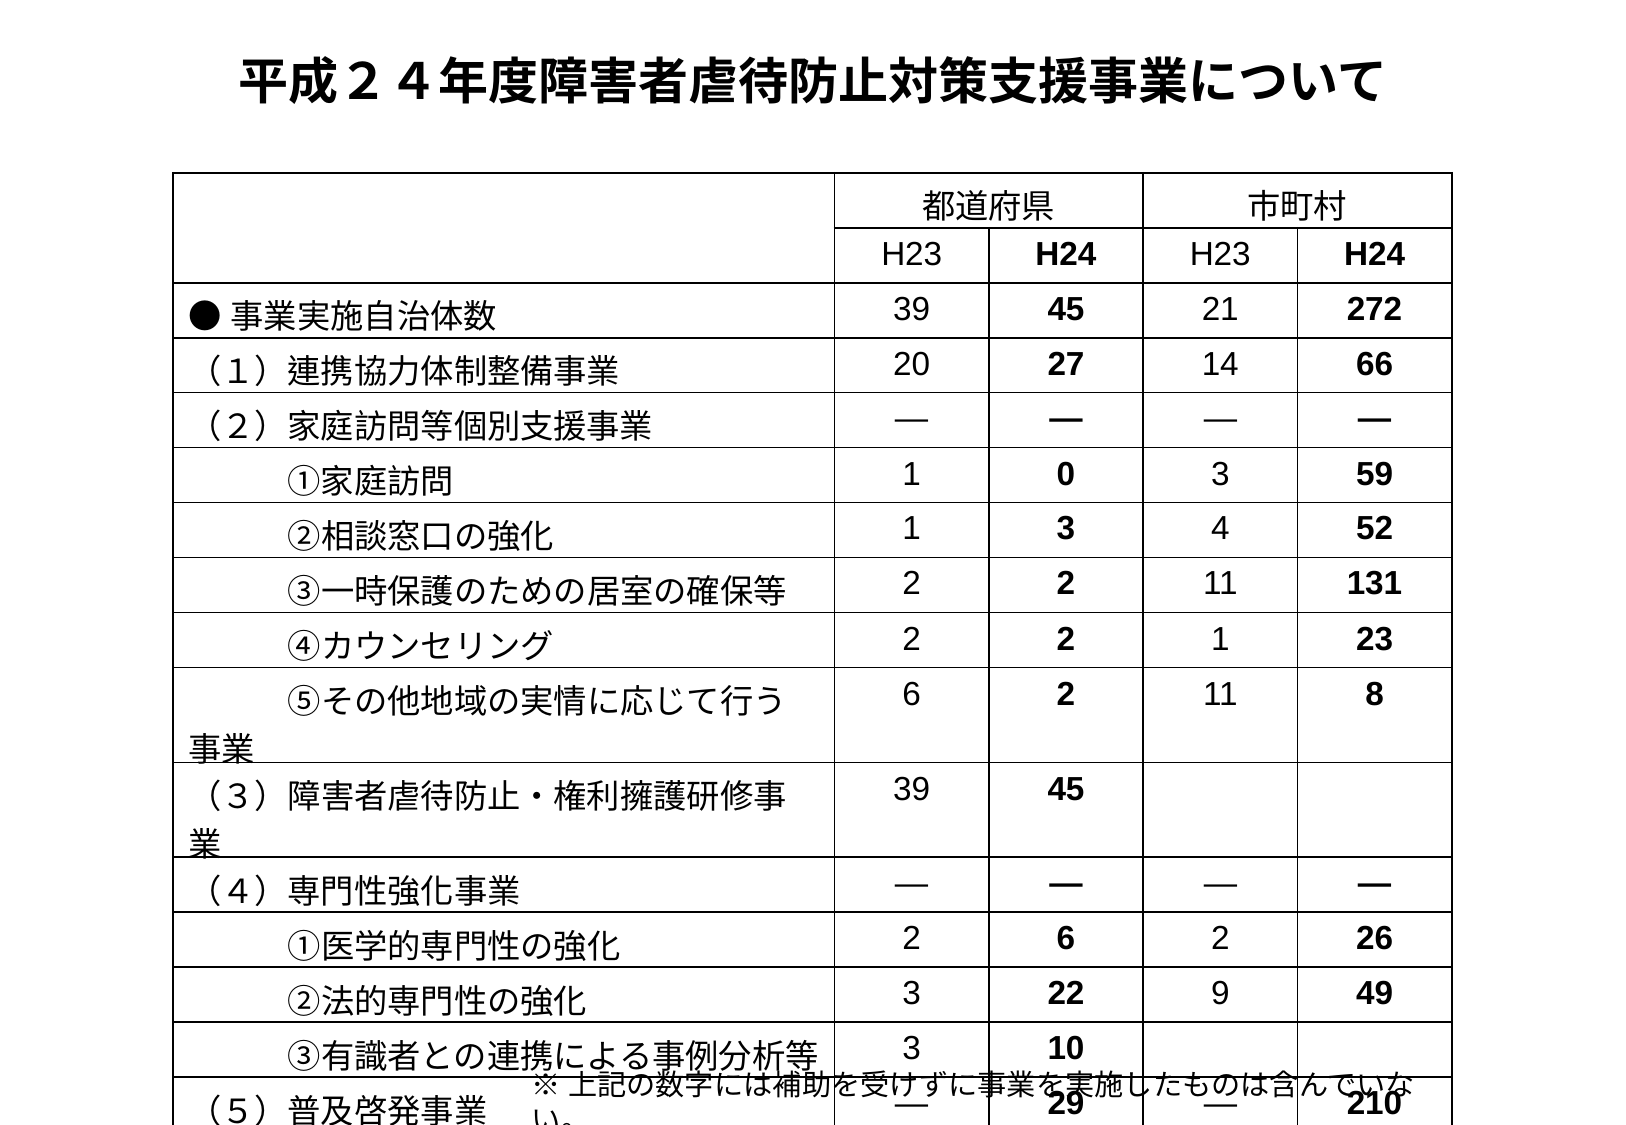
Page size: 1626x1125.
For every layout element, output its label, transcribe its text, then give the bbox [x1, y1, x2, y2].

table_cell 9 [1144, 968, 1297, 1021]
table_cell 8 [1298, 668, 1451, 762]
table_cell ― [990, 393, 1142, 447]
table_cell 66 [1298, 339, 1451, 392]
table_cell ― [1298, 393, 1451, 447]
table_cell 3 [990, 503, 1142, 557]
table_cell ― [835, 393, 988, 447]
table_cell （４）専門性強化事業 [174, 858, 834, 911]
table_cell ― [835, 858, 988, 911]
table_cell 49 [1298, 968, 1451, 1021]
table_cell 20 [835, 339, 988, 392]
table_cell ― [1144, 393, 1297, 447]
table_cell H23 [835, 229, 988, 282]
table_header 市町村 [1144, 174, 1451, 227]
table_cell 22 [990, 968, 1142, 1021]
table_cell 6 [835, 668, 988, 762]
table_cell 2 [990, 668, 1142, 762]
table_cell 4 [1144, 503, 1297, 557]
table_cell H24 [990, 229, 1142, 282]
table_cell （２）家庭訪問等個別支援事業 [174, 393, 834, 447]
table_cell 2 [835, 613, 988, 667]
table_cell 45 [990, 763, 1142, 856]
table_cell （５）普及啓発事業 [174, 1078, 517, 1125]
table_cell 1 [835, 503, 988, 557]
table_cell 2 [1144, 913, 1297, 966]
table_cell ⑤その他地域の実情に応じて行う事業 [174, 668, 834, 762]
table_cell ②法的専門性の強化 [174, 968, 834, 1021]
table_cell 26 [1298, 913, 1451, 966]
table_cell 1 [1144, 613, 1297, 667]
table_cell ④カウンセリング [174, 613, 834, 667]
table_cell 0 [990, 448, 1142, 502]
table_cell 21 [1144, 284, 1297, 337]
table_cell 2 [835, 558, 988, 612]
table_cell H23 [1144, 229, 1297, 282]
table_cell [1144, 1023, 1297, 1058]
table_cell [1298, 1023, 1451, 1058]
table_cell 2 [990, 558, 1142, 612]
table_header 都道府県 [835, 174, 1142, 227]
table_cell [1144, 763, 1297, 856]
table_cell 2 [990, 613, 1142, 667]
table_cell ③一時保護のための居室の確保等 [174, 558, 834, 612]
table_cell 27 [990, 339, 1142, 392]
table_cell ①医学的専門性の強化 [174, 913, 834, 966]
table_cell 39 [835, 284, 988, 337]
table_cell 2 [835, 913, 988, 966]
text_box ※上記の数字には補助を受けずに事業を実施したものは含んでいない。 [517, 1058, 1463, 1125]
table_cell ●事業実施自治体数 [174, 284, 834, 337]
table_cell ①家庭訪問 [174, 448, 834, 502]
table_cell 10 [990, 1023, 1142, 1058]
table_cell （１）連携協力体制整備事業 [174, 339, 834, 392]
table_cell 39 [835, 763, 988, 856]
table_cell 3 [835, 1023, 988, 1058]
table_cell 272 [1298, 284, 1451, 337]
table_cell H24 [1298, 229, 1451, 282]
table_header [174, 174, 834, 282]
table_cell 11 [1144, 558, 1297, 612]
table_cell 52 [1298, 503, 1451, 557]
table_cell 23 [1298, 613, 1451, 667]
table_cell 1 [835, 448, 988, 502]
table_cell 3 [1144, 448, 1297, 502]
table_cell 11 [1144, 668, 1297, 762]
table_cell （３）障害者虐待防止・権利擁護研修事業 [174, 763, 834, 856]
table_cell 45 [990, 284, 1142, 337]
table_cell 14 [1144, 339, 1297, 392]
table_cell 59 [1298, 448, 1451, 502]
table_cell [1298, 763, 1451, 856]
table_cell 131 [1298, 558, 1451, 612]
table_cell ― [1298, 858, 1451, 911]
table_cell 3 [835, 968, 988, 1021]
table_cell 6 [990, 913, 1142, 966]
text_box 平成２４年度障害者虐待防止対策支援事業について [199, 42, 1426, 118]
table_cell ②相談窓口の強化 [174, 503, 834, 557]
table_cell ― [1144, 858, 1297, 911]
table_cell ― [990, 858, 1142, 911]
table_cell ③有識者との連携による事例分析等 [174, 1023, 834, 1076]
